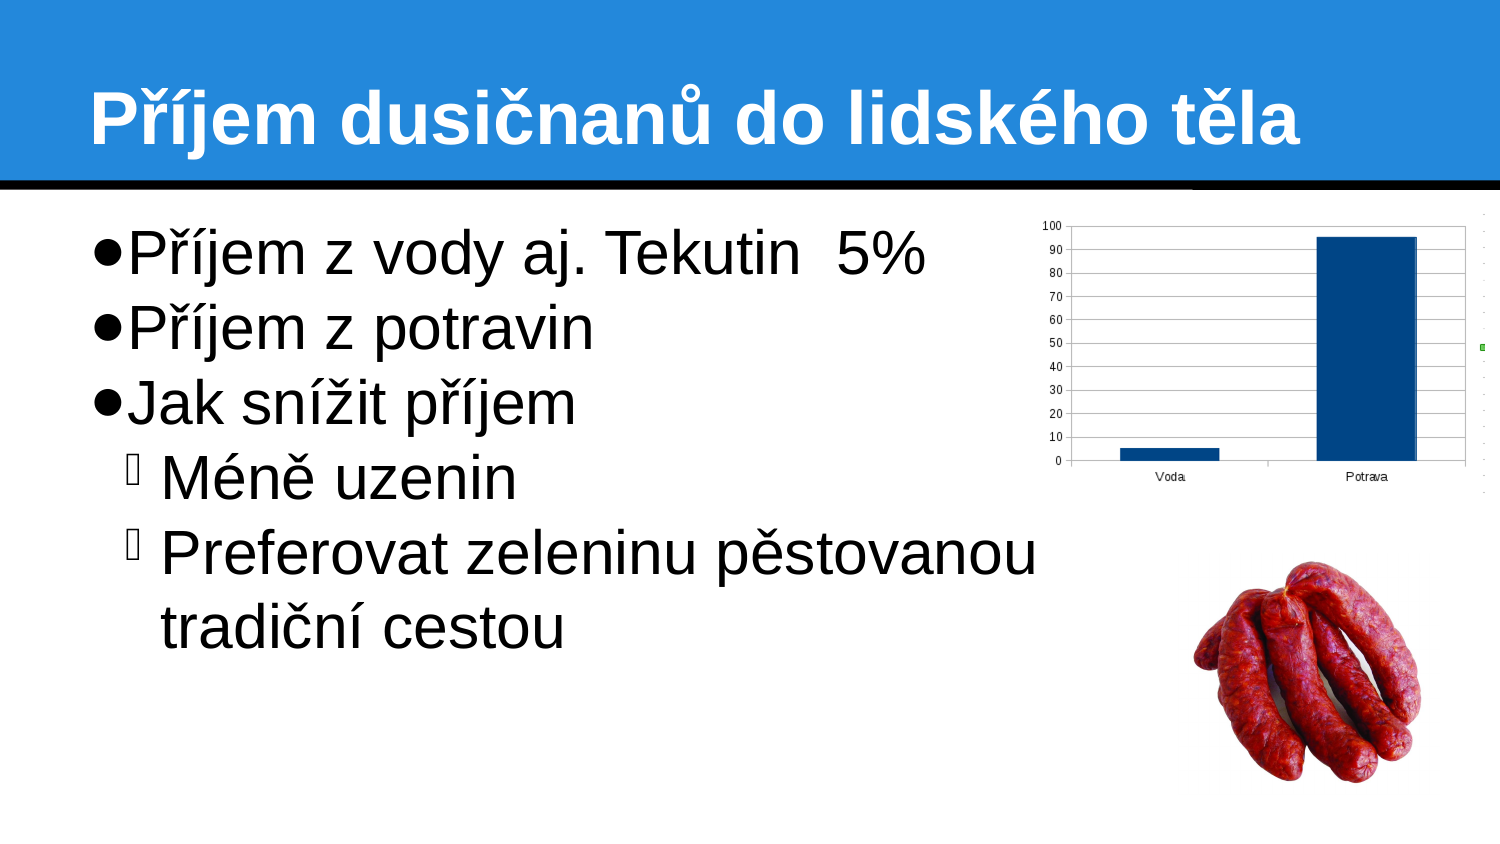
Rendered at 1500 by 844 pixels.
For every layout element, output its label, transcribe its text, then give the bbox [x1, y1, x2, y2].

text_box Příjem z vody aj. Tekutin 5% Příjem z potravin Jak snížit příjem Méně uzenin Preferovat zeleninu pěstovanou tradiční cestou [74, 196, 1080, 808]
text_box Příjem dusičnanů do lidského těla [75, 33, 1425, 175]
picture [1178, 553, 1441, 796]
picture [1034, 209, 1486, 496]
